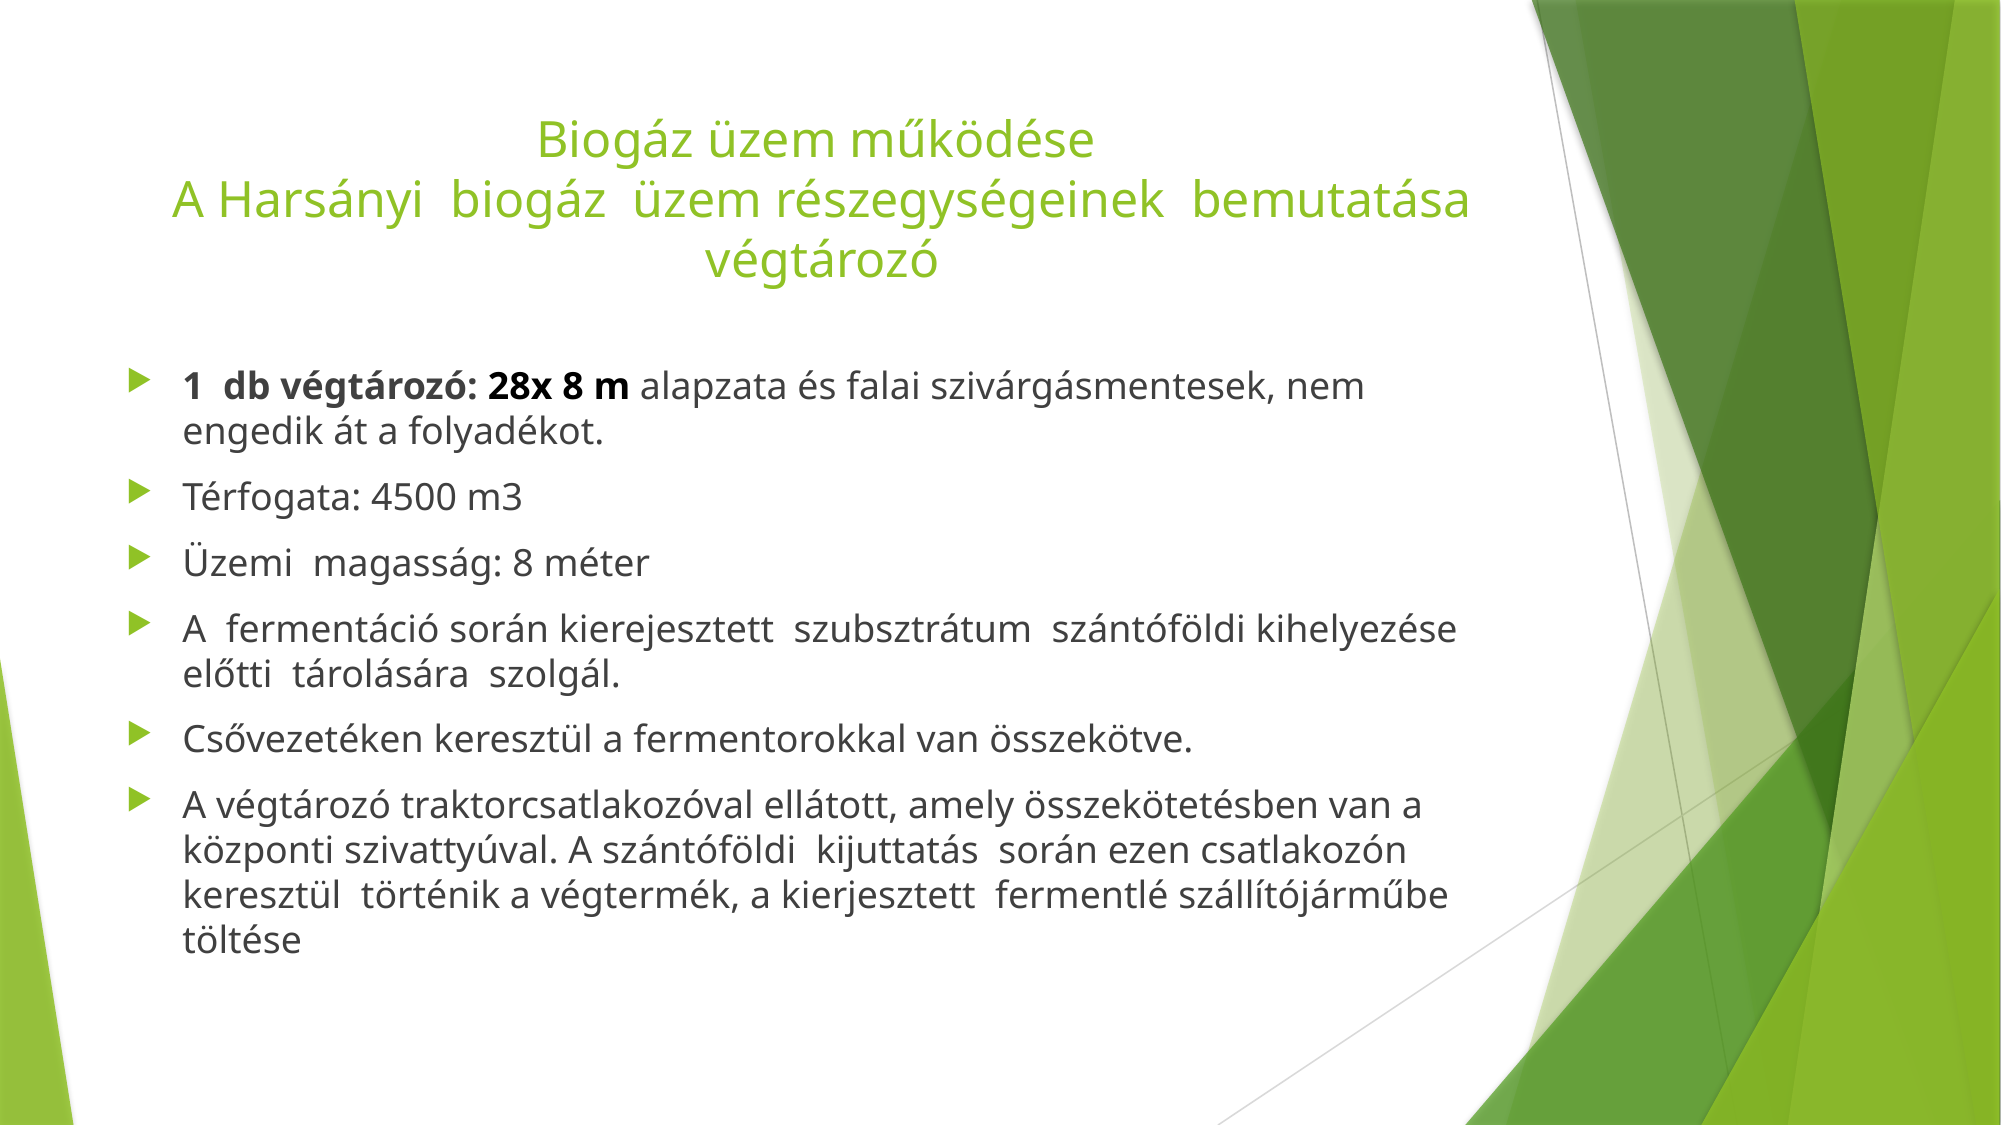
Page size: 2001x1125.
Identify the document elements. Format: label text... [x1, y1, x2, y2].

title Biogáz üzem működése A Harsányi biogáz üzem részegységeinek bemutatása végtározó [111, 99, 1522, 317]
list 1 db végtározó: 28x 8 m alapzata és falai szivárgásmentesek, nem engedik át a folyadékot. Térfogata: 4500 m3 Üzemi magasság: 8 méter A fermentáció során kierejesztett szubsztrátum szántóföldi kihelyezése előtti tárolására szolgál. Csővezetéken keresztül a fermentorokkal van összekötve. A végtározó traktorcsatlakozóval ellátott, amely összekötetésben van a központi szivattyúval. A szántóföldi kijuttatás során ezen csatlakozón keresztül történik a végtermék, a kierjesztett fermentlé szállítójárműbe töltése [111, 354, 1522, 992]
